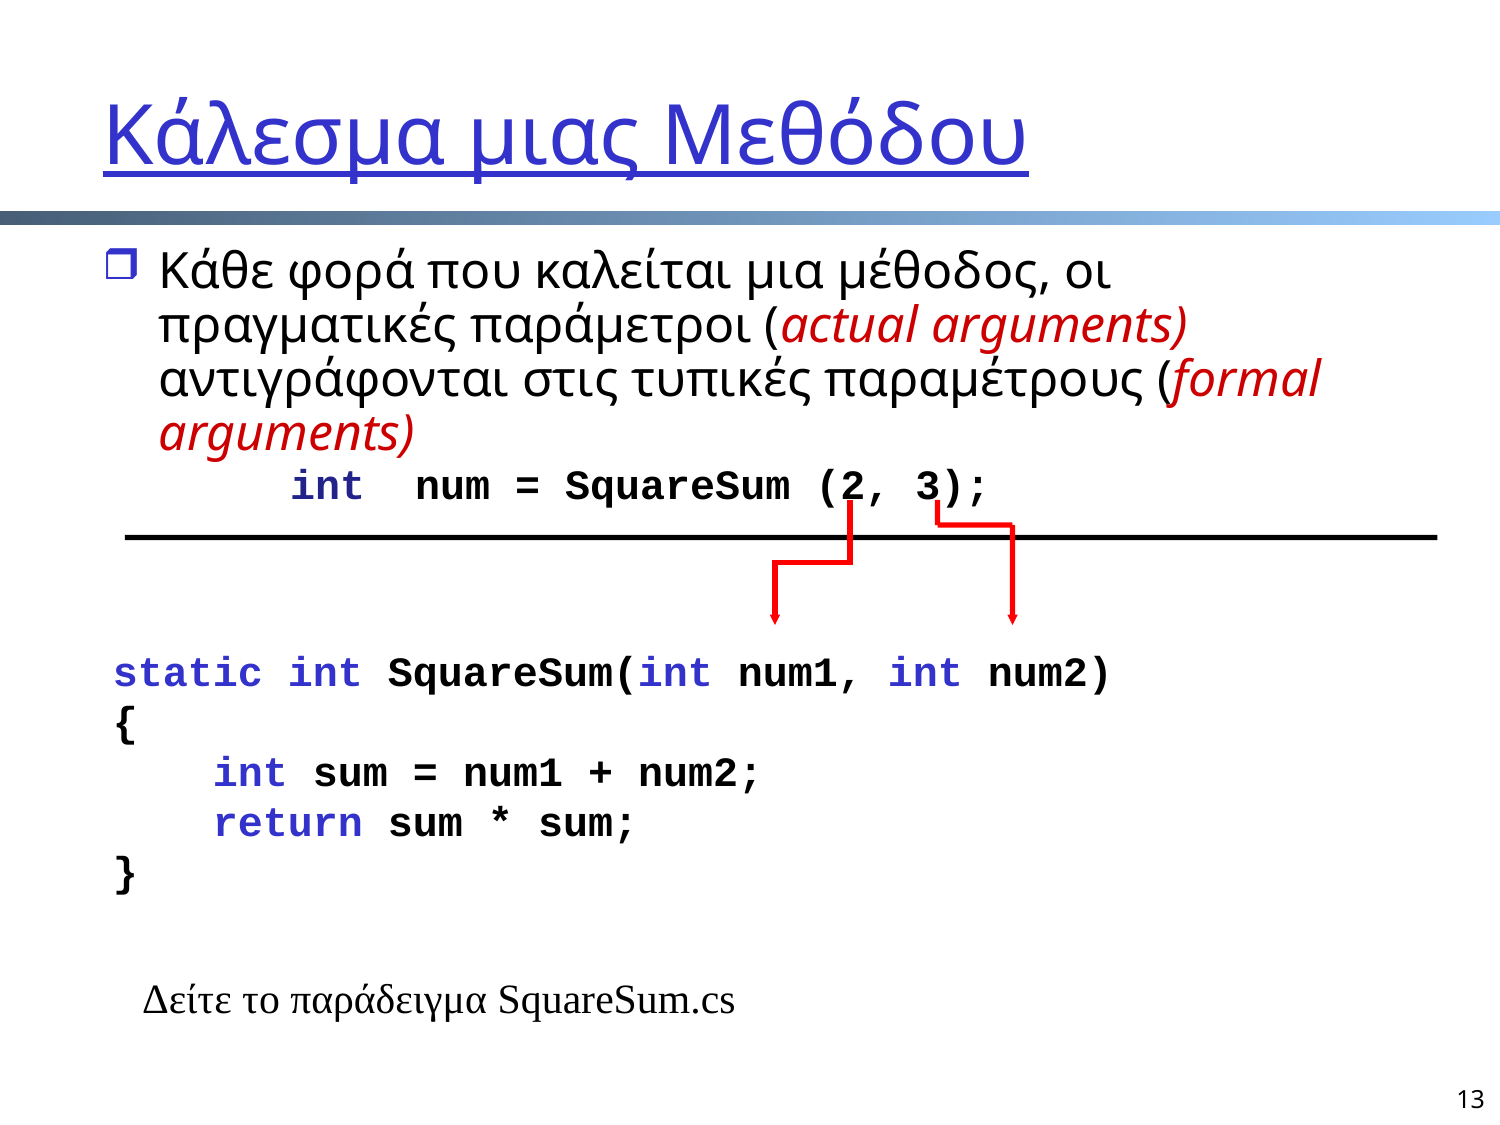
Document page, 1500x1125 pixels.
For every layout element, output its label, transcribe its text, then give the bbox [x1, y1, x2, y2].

text_box int num = SquareSum (2, 3); [275, 450, 1005, 515]
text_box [774, 499, 1013, 626]
list Κάθε φορά που καλείται μια μέθοδος, οι πραγματικές παράμετροι (actual arguments) αντιγράφονται στις τυπικές παραμέτρους (formal arguments) [87, 237, 1363, 400]
slide_number 13 [1150, 1049, 1500, 1125]
text_box Δείτε το παράδειγμα SquareSum.cs [127, 964, 751, 1030]
title Κάλεσμα μιας Μεθόδου [87, 37, 1363, 225]
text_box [62, 608, 1134, 906]
